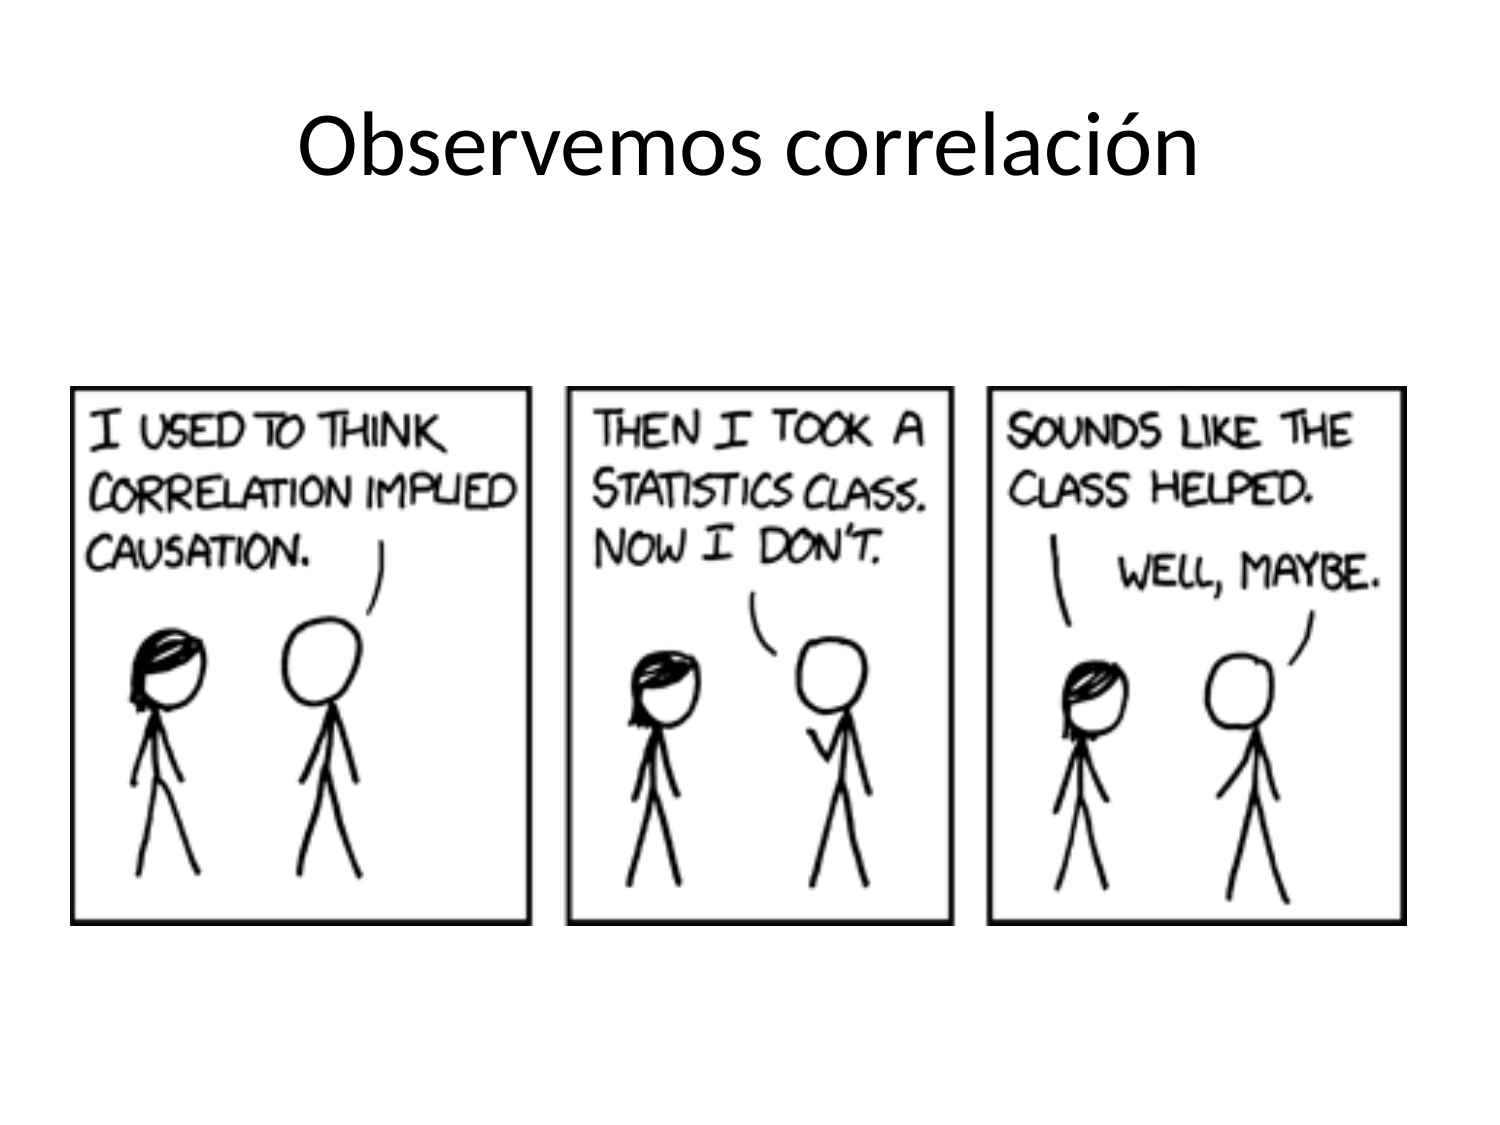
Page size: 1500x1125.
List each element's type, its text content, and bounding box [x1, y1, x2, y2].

title Observemos correlación [75, 45, 1425, 233]
picture [70, 386, 1407, 926]
